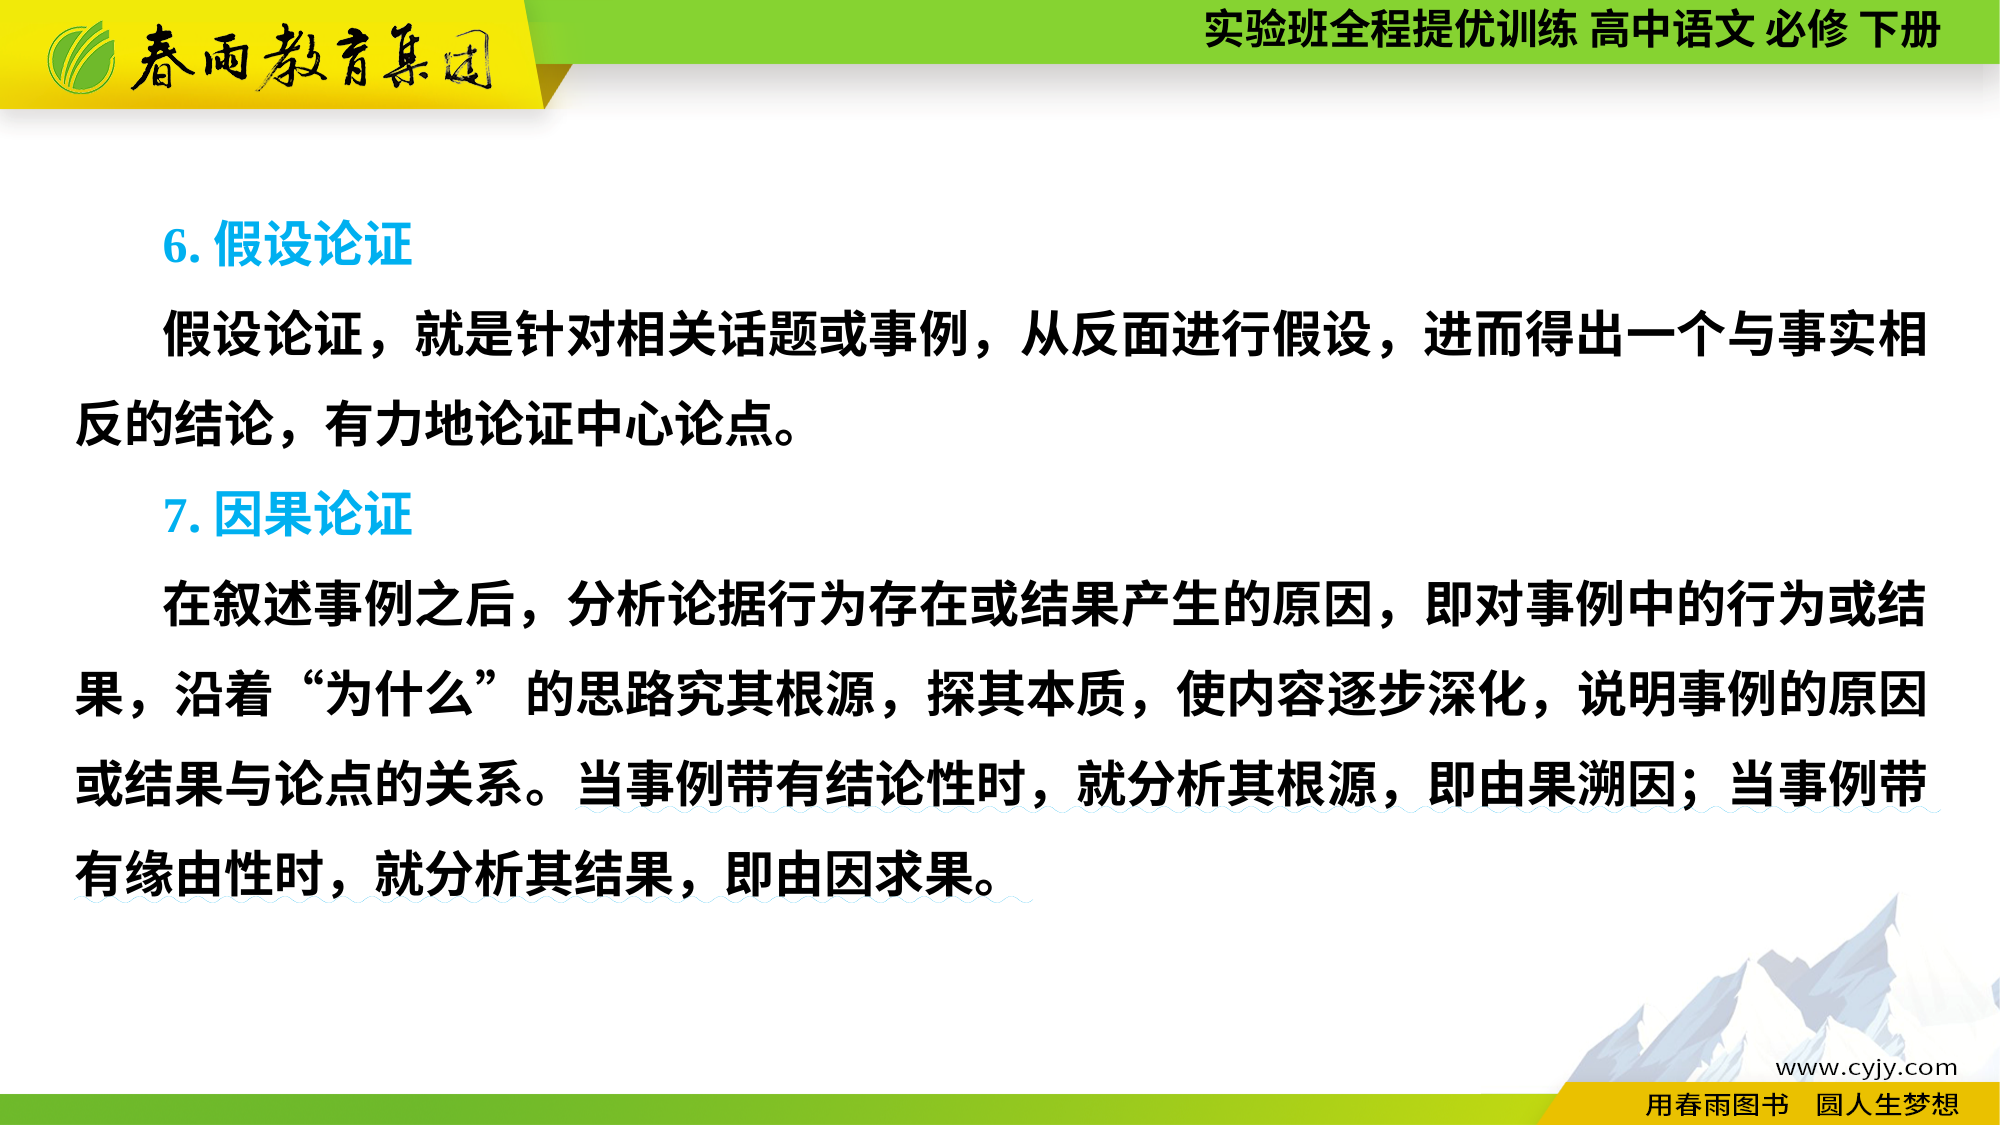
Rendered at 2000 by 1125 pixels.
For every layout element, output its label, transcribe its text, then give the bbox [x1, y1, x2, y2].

picture [0, 0, 2000, 1125]
list 6.假设论证 假设论证，就是针对相关话题或事例，从反面进行假设，进而得出一个与事实相反的结论，有力地论证中心论点。 7.因果论证 在叙述事例之后，分析论据行为存在或结果产生的原因，即对事例中的行为或结果，沿着“为什么”的思路究其根源，探其本质，使内容逐步深化，说明事例的原因或结果与论点的关系。当事例带有结论性时，就分析其根源，即由果溯因；当事例带有缘由性时，就分析其结果，即由因求果。 [59, 174, 1944, 917]
